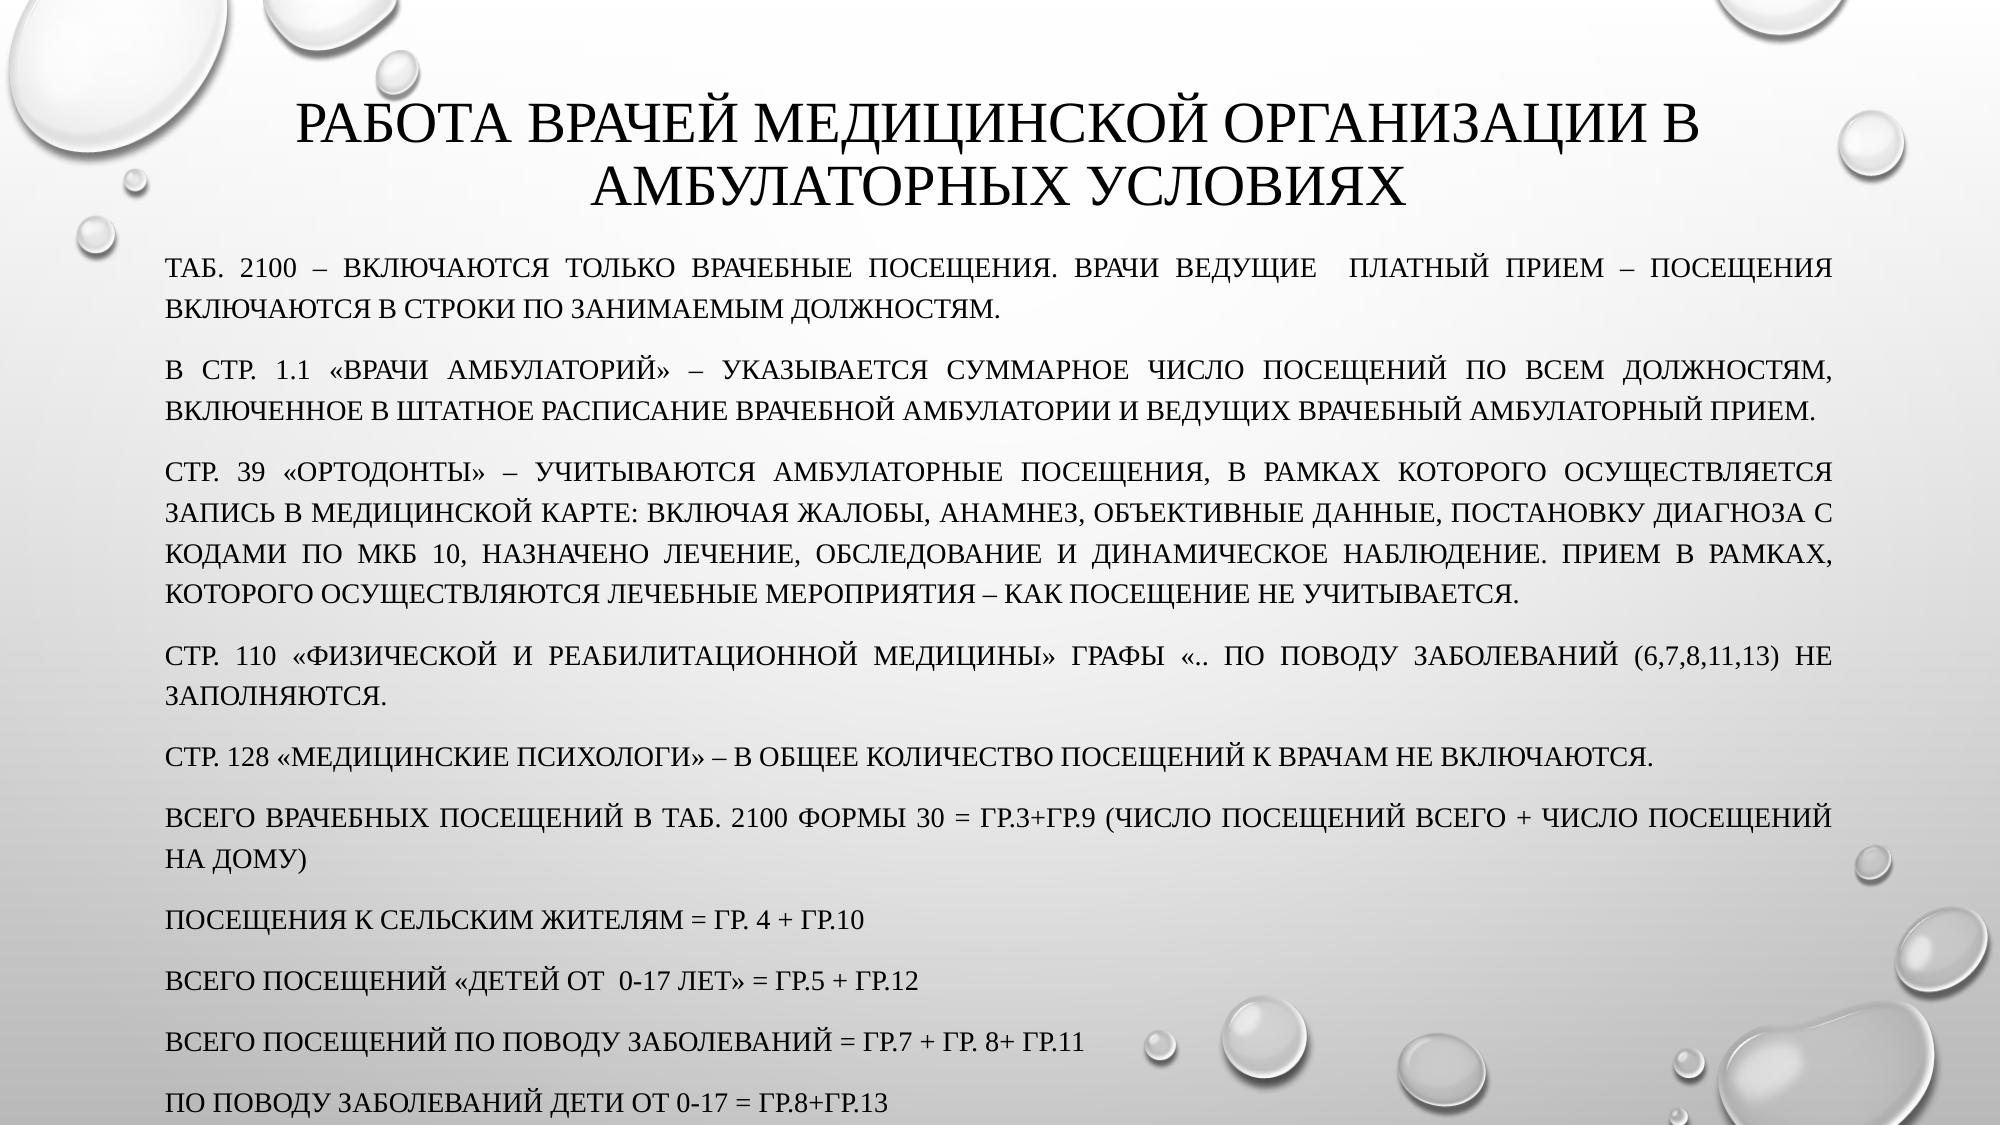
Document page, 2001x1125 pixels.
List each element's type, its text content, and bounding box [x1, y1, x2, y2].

title Работа врачей медицинской организации в амбулаторных условиях [149, 135, 1848, 226]
picture [0, 0, 2000, 1125]
list Таб. 2100 – включаются только врачебные посещения. Врачи ведущие платный прием – посещения включаются в строки по занимаемым должностям. В стр. 1.1 «врачи амбулаторий» – указывается суммарное число посещений по всем должностям, включенное в штатное расписание врачебной амбулатории и ведущих врачебный амбулаторный прием. Стр. 39 «ортодонты» – учитываются амбулаторные посещения, в рамках которого осуществляется запись в Медицинской карте: включая жалобы, анамнез, объективные данные, постановку диагноза с кодами по МКБ 10, назначено лечение, обследование и динамическое наблюдение. Прием в рамках, которого осуществляются лечебные мероприятия – как посещение не учитывается. Стр. 110 «физической и реабилитационной медицины» графы «.. По поводу заболеваний (6,7,8,11,13) не заполняются. Стр. 128 «Медицинские психологи» – в общее количество посещений к врачам не включаются. Всего врачебных посещений в таб. 2100 формы 30 = гр.3+гр.9 (число посещений всего + число посещений на дому) Посещения к сельским жителям = гр. 4 + гр.10 Всего посещений «детей от 0-17 лет» = гр.5 + гр.12 Всего посещений по поводу заболеваний = гр.7 + гр. 8+ гр.11 По поводу заболеваний дети от 0-17 = гр.8+гр.13 [149, 235, 1848, 1125]
